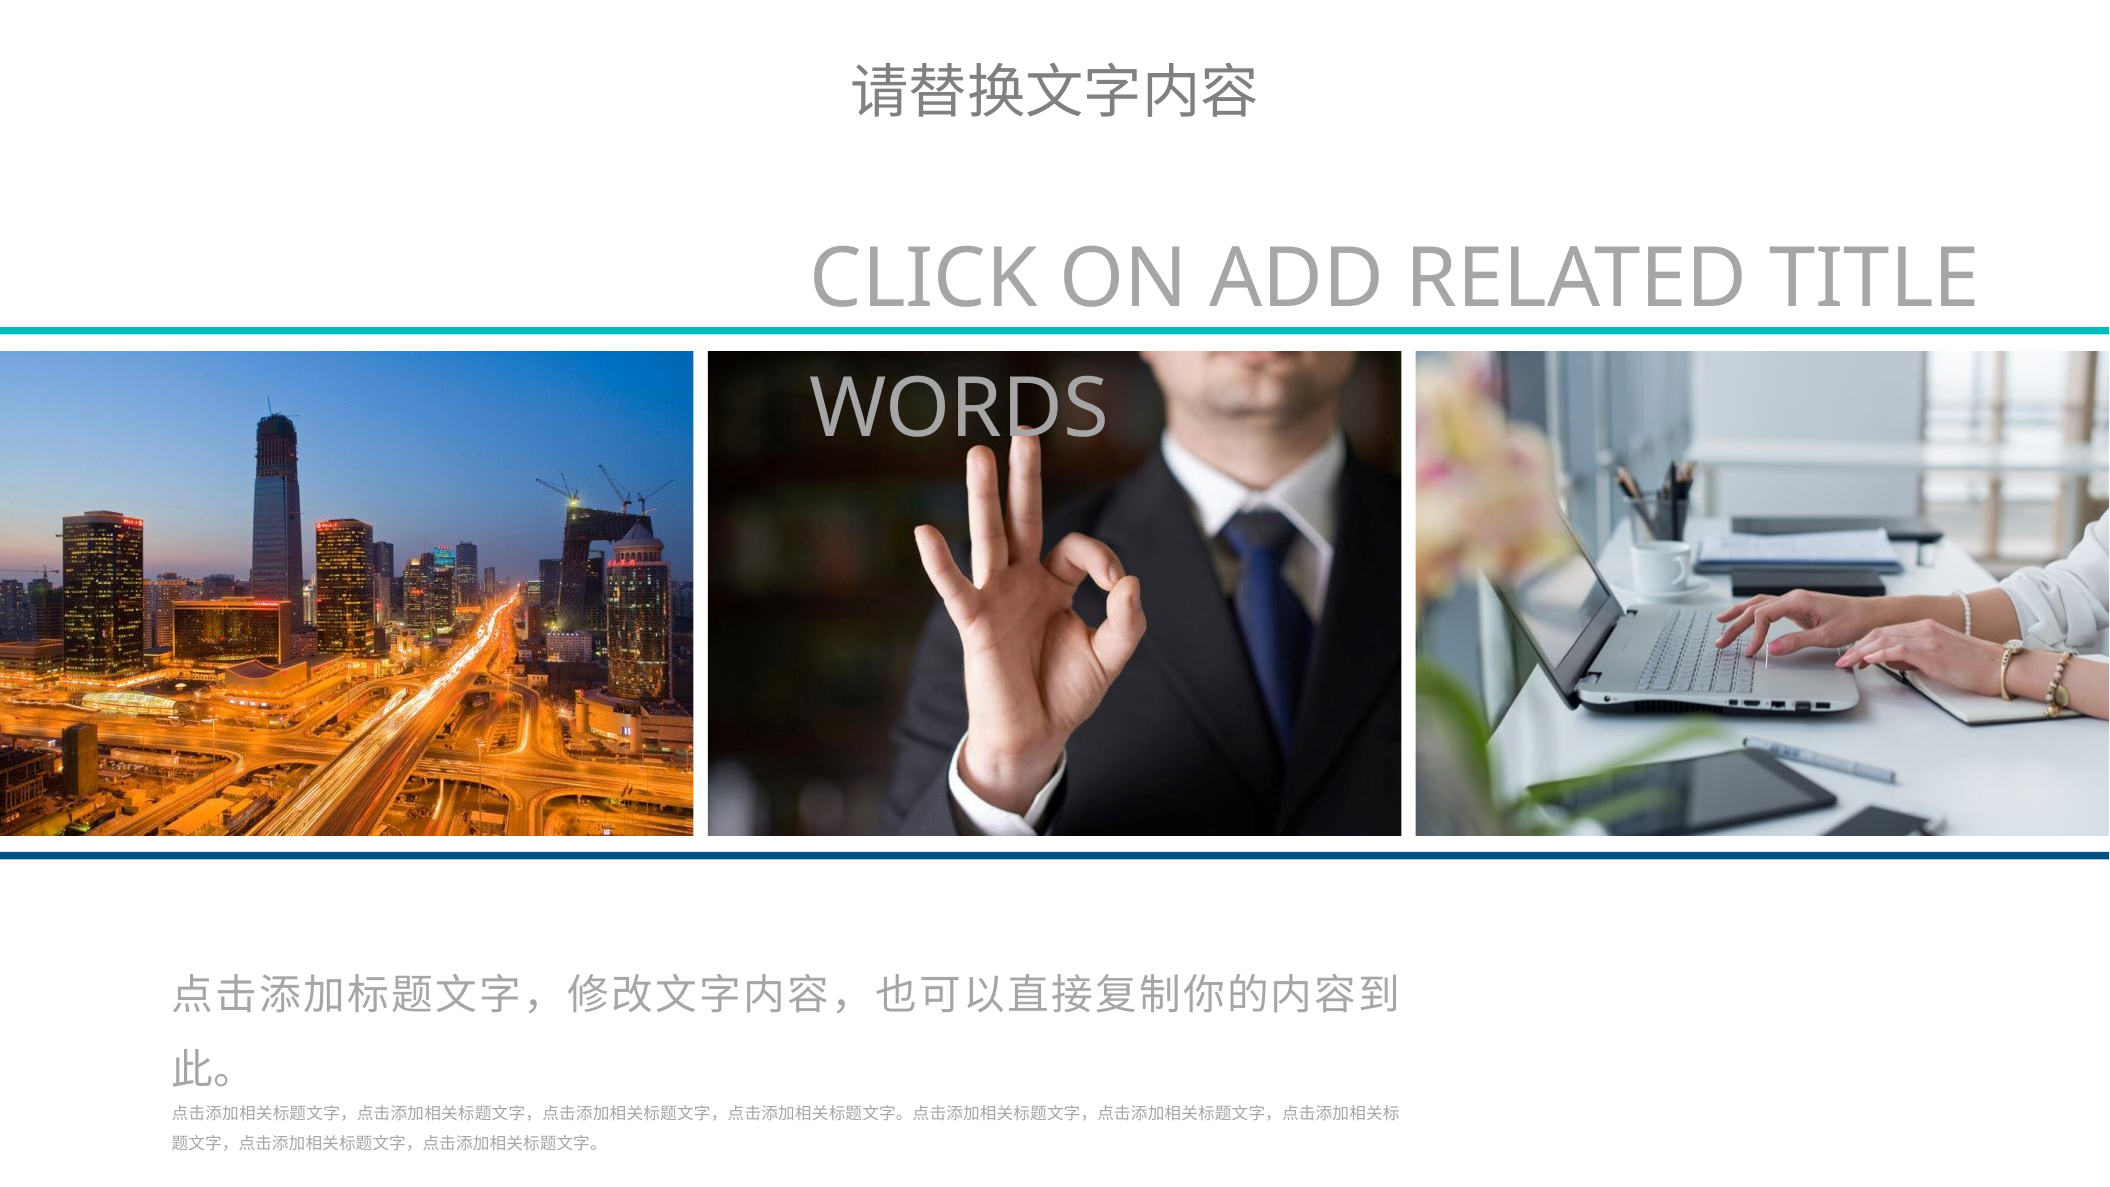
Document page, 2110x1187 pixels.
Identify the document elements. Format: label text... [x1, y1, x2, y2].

text_box [0, 851, 2110, 860]
text_box CLICK ON ADD RELATED TITLE WORDS [794, 185, 2110, 461]
text_box 请替换文字内容 [820, 32, 1289, 124]
text_box [0, 326, 794, 335]
text_box 点击添加标题文字，修改文字内容，也可以直接复制你的内容到此。 点击添加相关标题文字，点击添加相关标题文字，点击添加相关标题文字，点击添加相关标题文字。点击添加相关标题文字，点击添加相关标题文字，点击添加相关标题文字，点击添加相关标题文字，点击添加相关标题文字。 [156, 935, 1416, 1161]
text_box [707, 350, 1402, 836]
text_box [0, 350, 694, 836]
text_box [1415, 461, 2110, 836]
